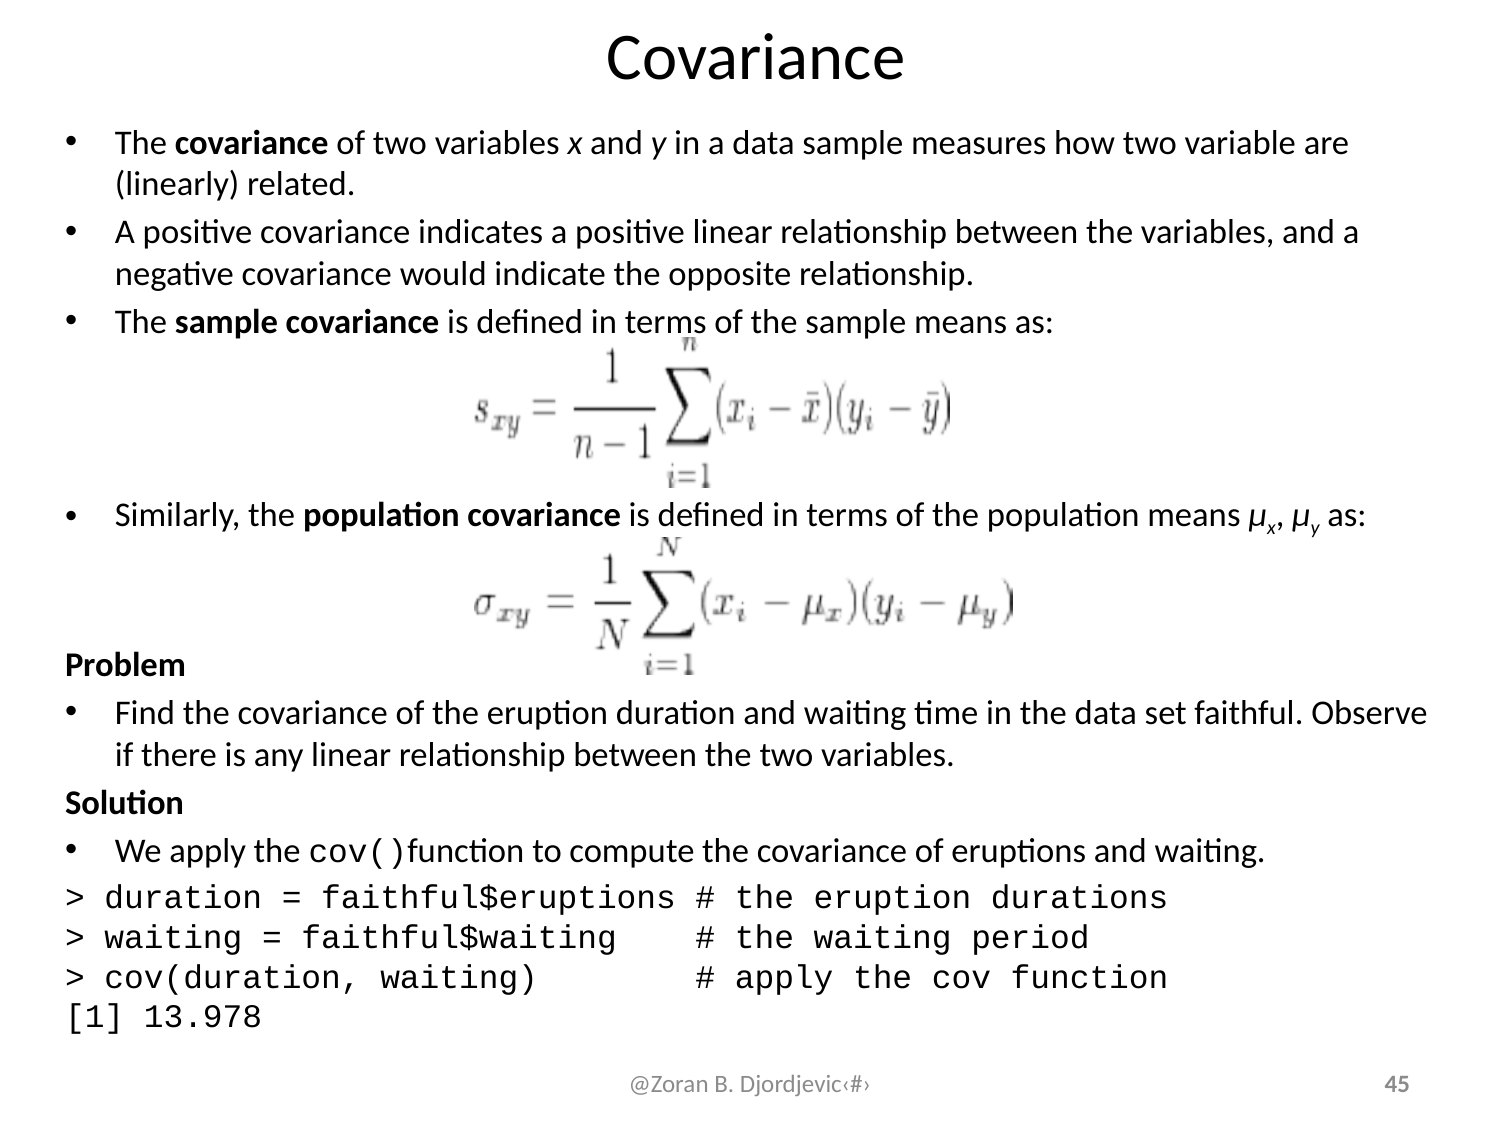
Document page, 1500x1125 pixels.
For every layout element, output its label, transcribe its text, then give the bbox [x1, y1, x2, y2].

picture [474, 537, 1013, 676]
list The covariance of two variables x and y in a data sample measures how two variable are (linearly) related. A positive covariance indicates a positive linear relationship between the variables, and a negative covariance would indicate the opposite relationship. The sample covariance is defined in terms of the sample means as: Similarly, the population covariance is defined in terms of the population means μx, μy as: Problem Find the covariance of the eruption duration and waiting time in the data set faithful. Observe if there is any linear relationship between the two variables. Solution We apply the cov()function to compute the covariance of eruptions and waiting. > duration = faithful$eruptions # the eruption durations > waiting = faithful$waiting # the waiting period > cov(duration, waiting) # apply the cov function [1] 13.978 [50, 112, 1463, 1050]
picture [474, 337, 951, 488]
footer @Zoran B. Djordjevic‹#› [512, 1062, 988, 1103]
title Covariance [50, 2, 1463, 103]
slide_number 45 [1074, 1062, 1425, 1103]
